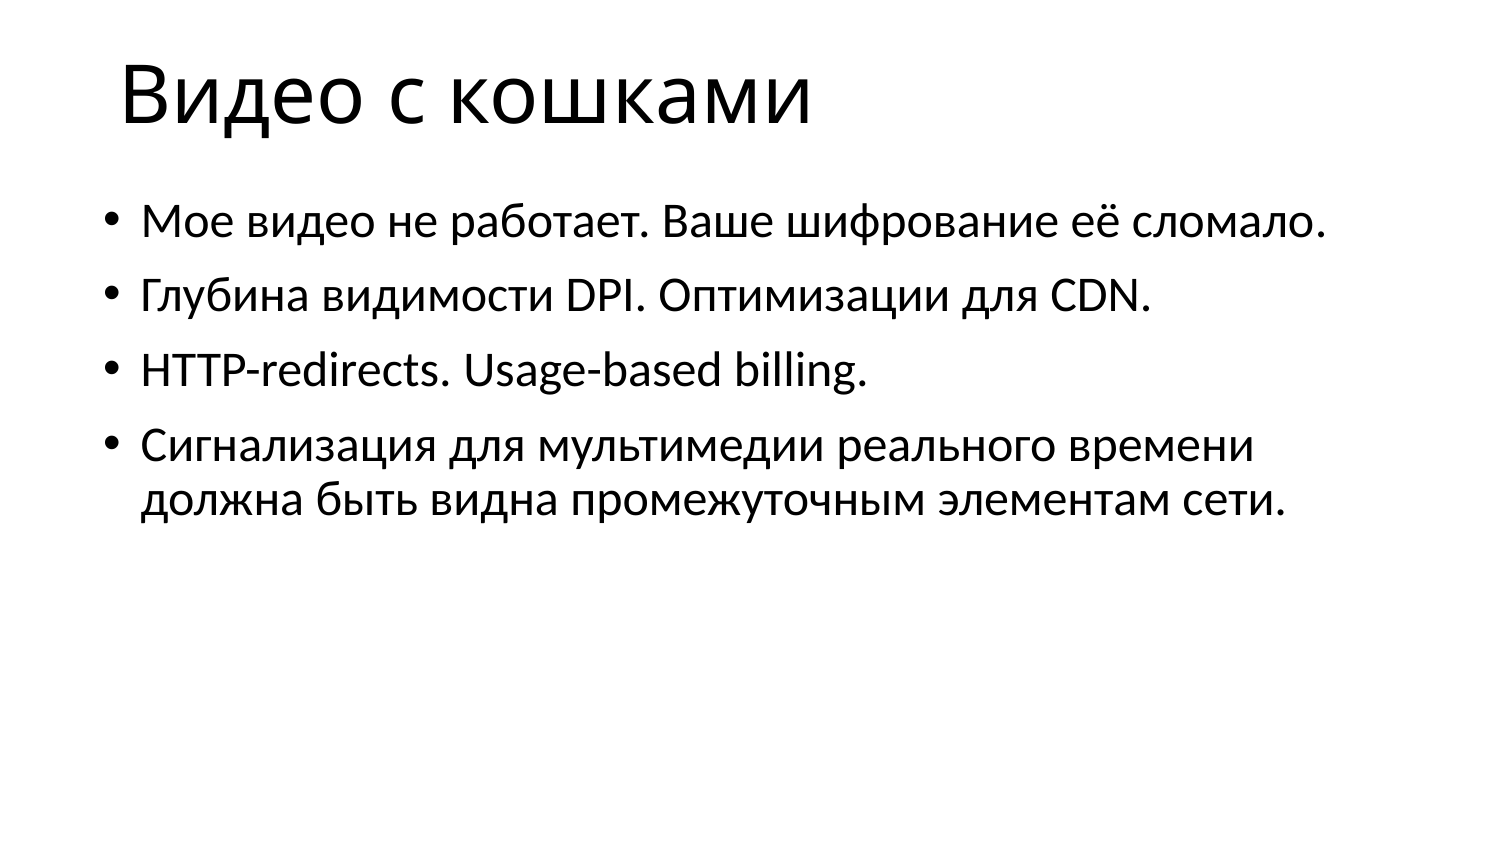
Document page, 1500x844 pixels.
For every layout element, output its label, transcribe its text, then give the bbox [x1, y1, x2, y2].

title Видео с кошками [103, 44, 1397, 149]
text_box Мое видео не работает. Ваше шифрование её сломало. Глубина видимости DPI. Оптимизации для CDN. HTTP-redirects. Usage-based billing. Сигнализация для мультимедии реального времени должна быть видна промежуточным элементам сети. [88, 186, 1400, 534]
